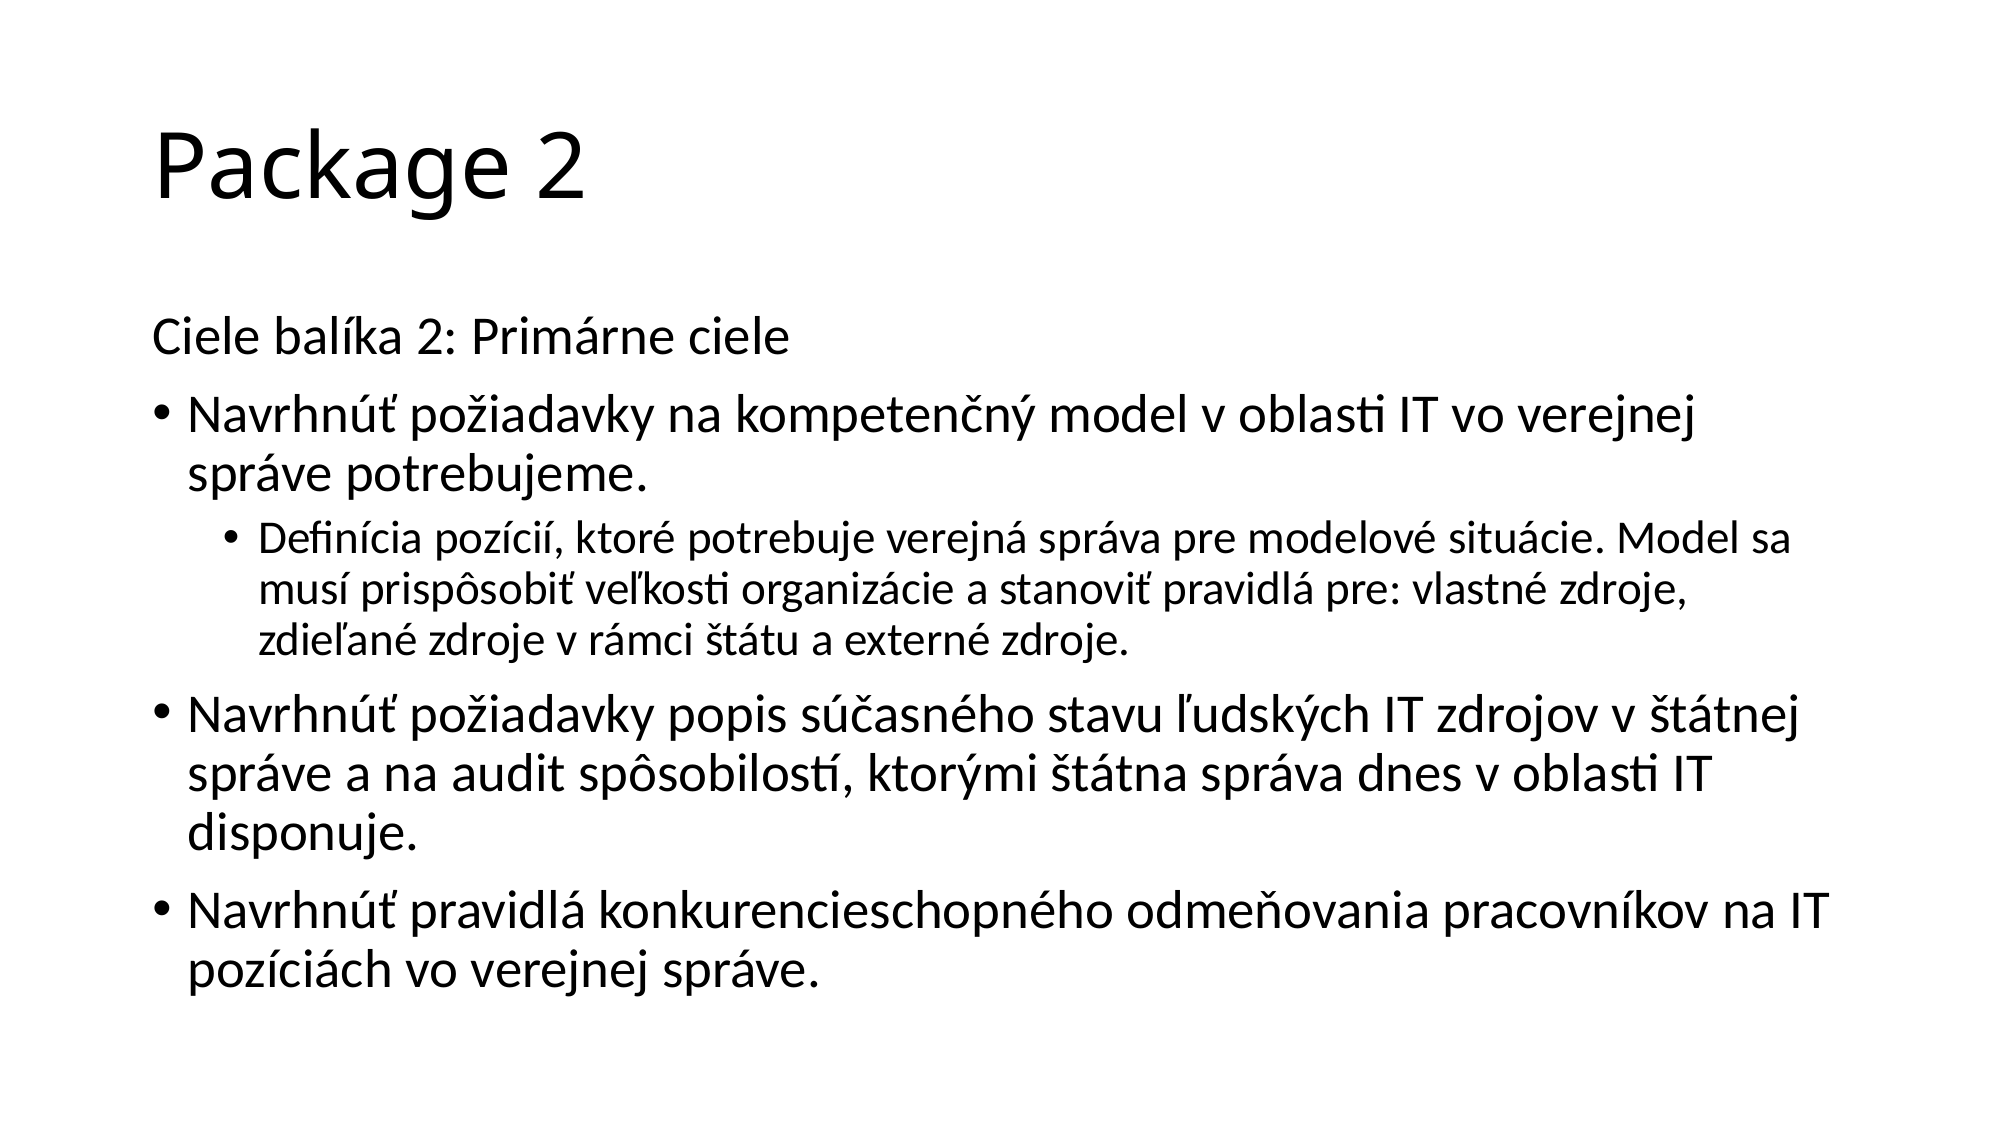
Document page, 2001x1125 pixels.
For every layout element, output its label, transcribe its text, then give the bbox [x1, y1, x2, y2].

title Package 2 [137, 59, 1863, 278]
list Ciele balíka 2: Primárne ciele Navrhnúť požiadavky na kompetenčný model v oblasti IT vo verejnej správe potrebujeme. Definícia pozícií, ktoré potrebuje verejná správa pre modelové situácie. Model sa musí prispôsobiť veľkosti organizácie a stanoviť pravidlá pre: vlastné zdroje, zdieľané zdroje v rámci štátu a externé zdroje. Navrhnúť požiadavky popis súčasného stavu ľudských IT zdrojov v štátnej správe a na audit spôsobilostí, ktorými štátna správa dnes v oblasti IT disponuje. Navrhnúť pravidlá konkurencieschopného odmeňovania pracovníkov na IT pozíciách vo verejnej správe. [137, 299, 1863, 1014]
